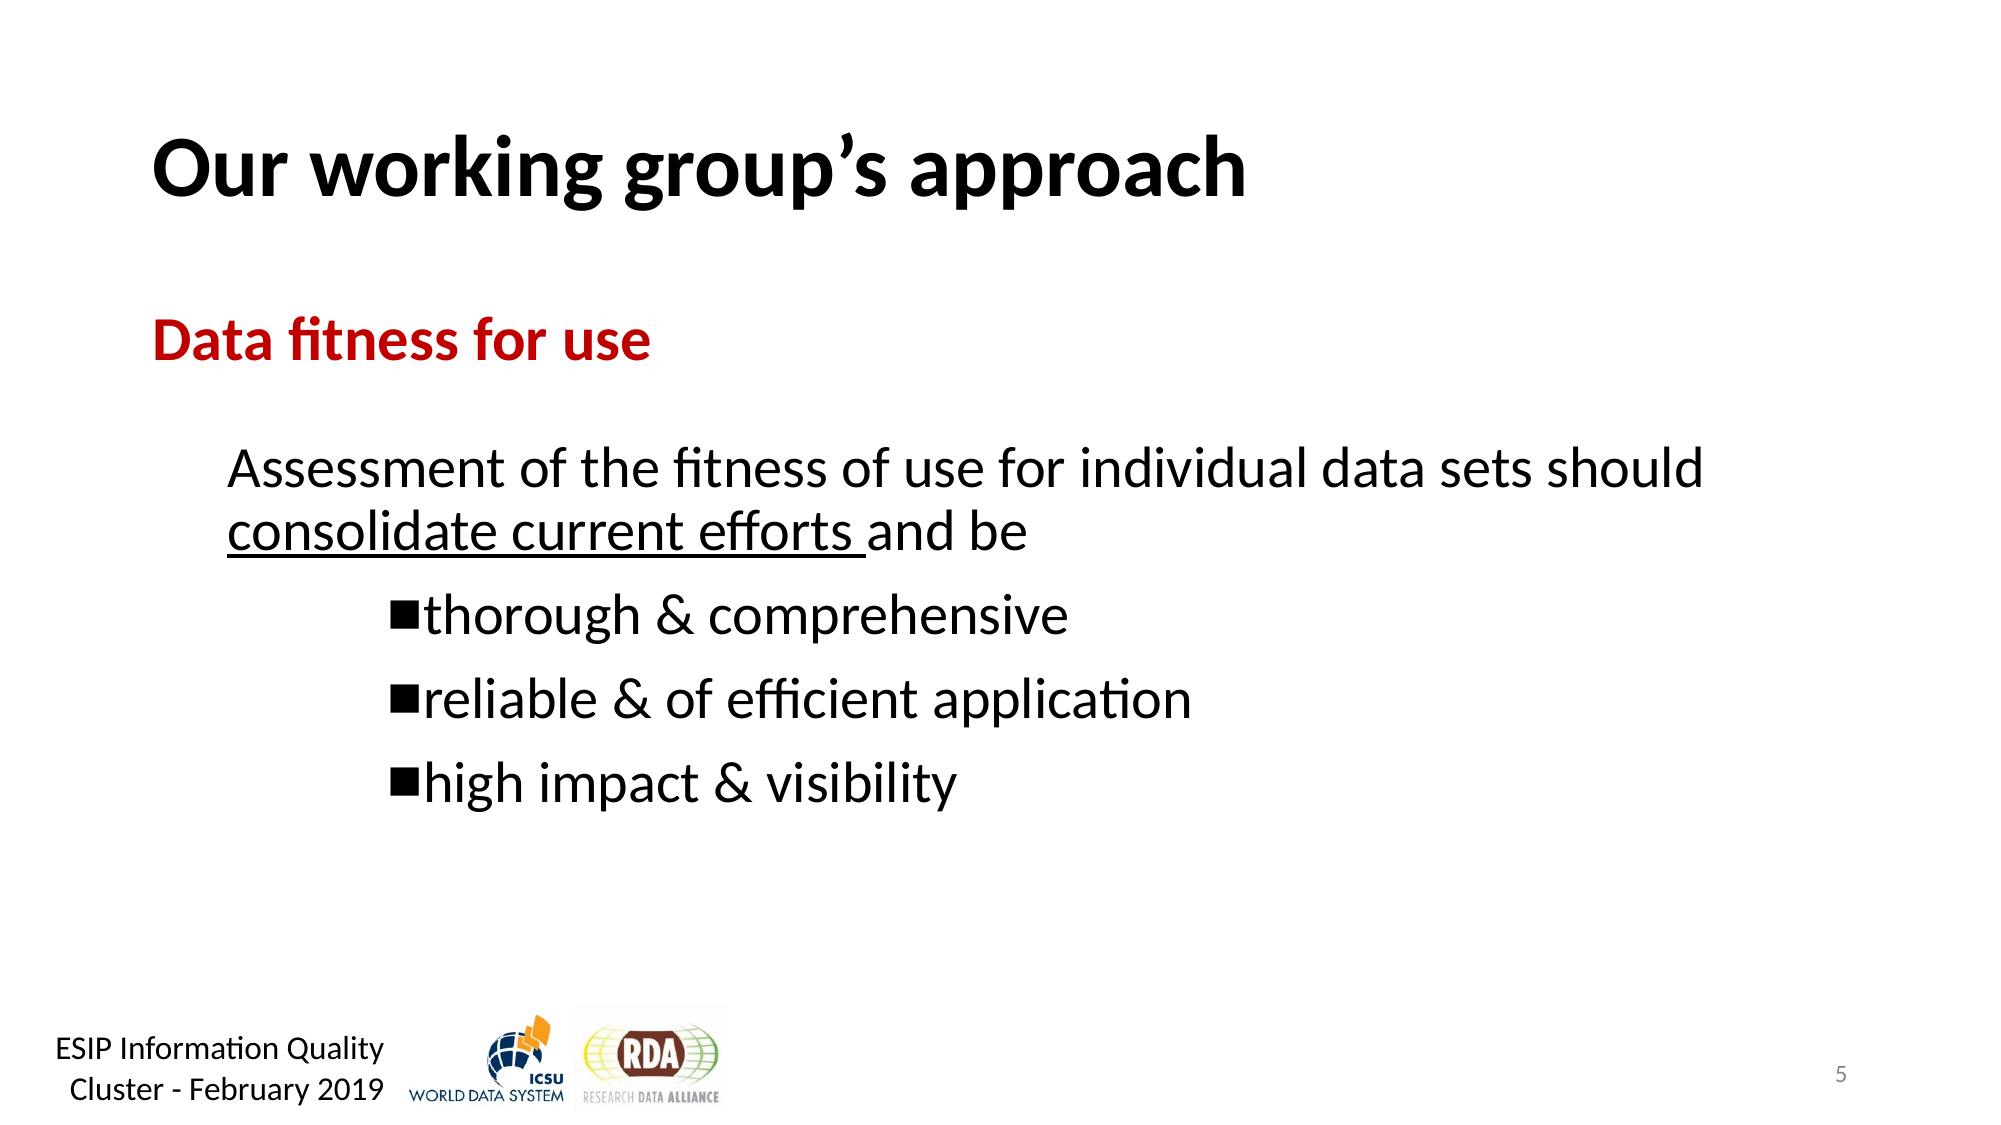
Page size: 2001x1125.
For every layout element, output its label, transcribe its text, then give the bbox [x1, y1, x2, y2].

picture [398, 1003, 729, 1113]
text_box ESIP Information Quality Cluster - February 2019 [17, 1019, 393, 1075]
list Data fitness for use Assessment of the fitness of use for individual data sets should consolidate current efforts and be thorough & comprehensive reliable & of efficient application high impact & visibility [137, 299, 1863, 1014]
slide_number 5 [1412, 1042, 1863, 1103]
title Our working group’s approach [137, 59, 1863, 278]
